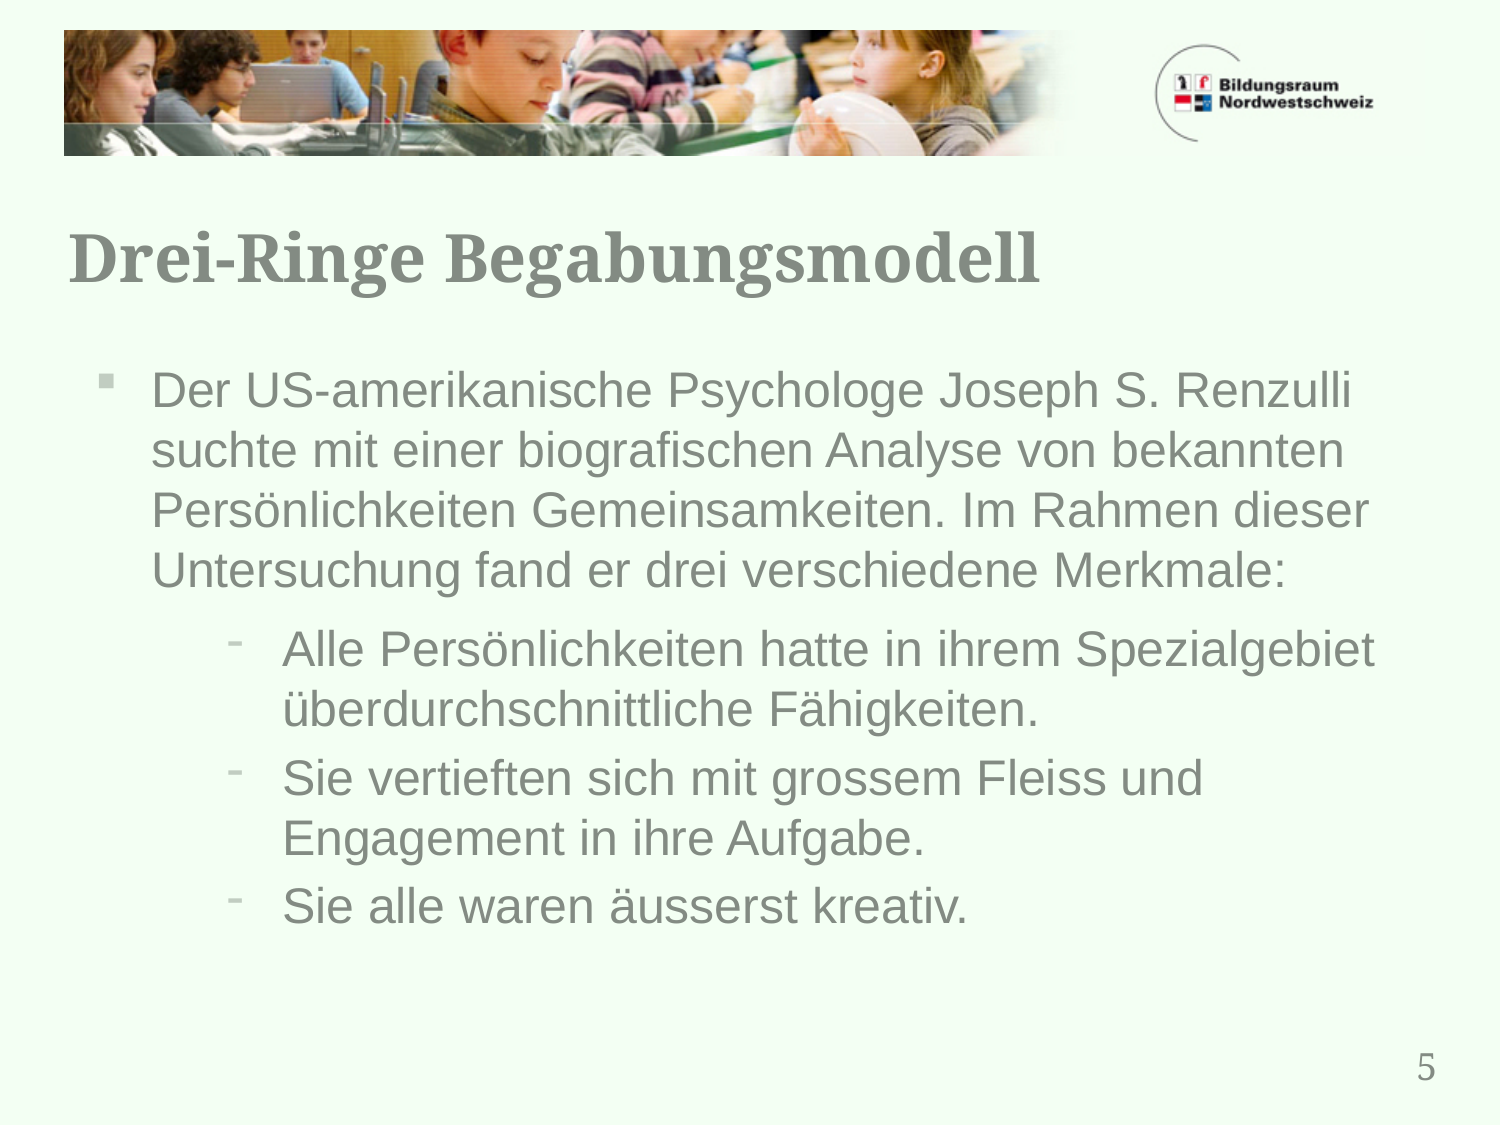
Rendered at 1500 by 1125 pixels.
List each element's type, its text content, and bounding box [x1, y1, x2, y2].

slide_number 5 [1139, 1034, 1453, 1094]
picture [64, 30, 1425, 156]
list Der US-amerikanische Psychologe Joseph S. Renzulli suchte mit einer biografischen Analyse von bekannten Persönlichkeiten Gemeinsamkeiten. Im Rahmen dieser Untersuchung fand er drei verschiedene Merkmale: Alle Persönlichkeiten hatte in ihrem Spezialgebiet überdurchschnittliche Fähigkeiten. Sie vertieften sich mit grossem Fleiss und Engagement in ihre Aufgabe. Sie alle waren äusserst kreativ. [64, 350, 1447, 1035]
title Drei-Ringe Begabungsmodell [53, 196, 1426, 315]
